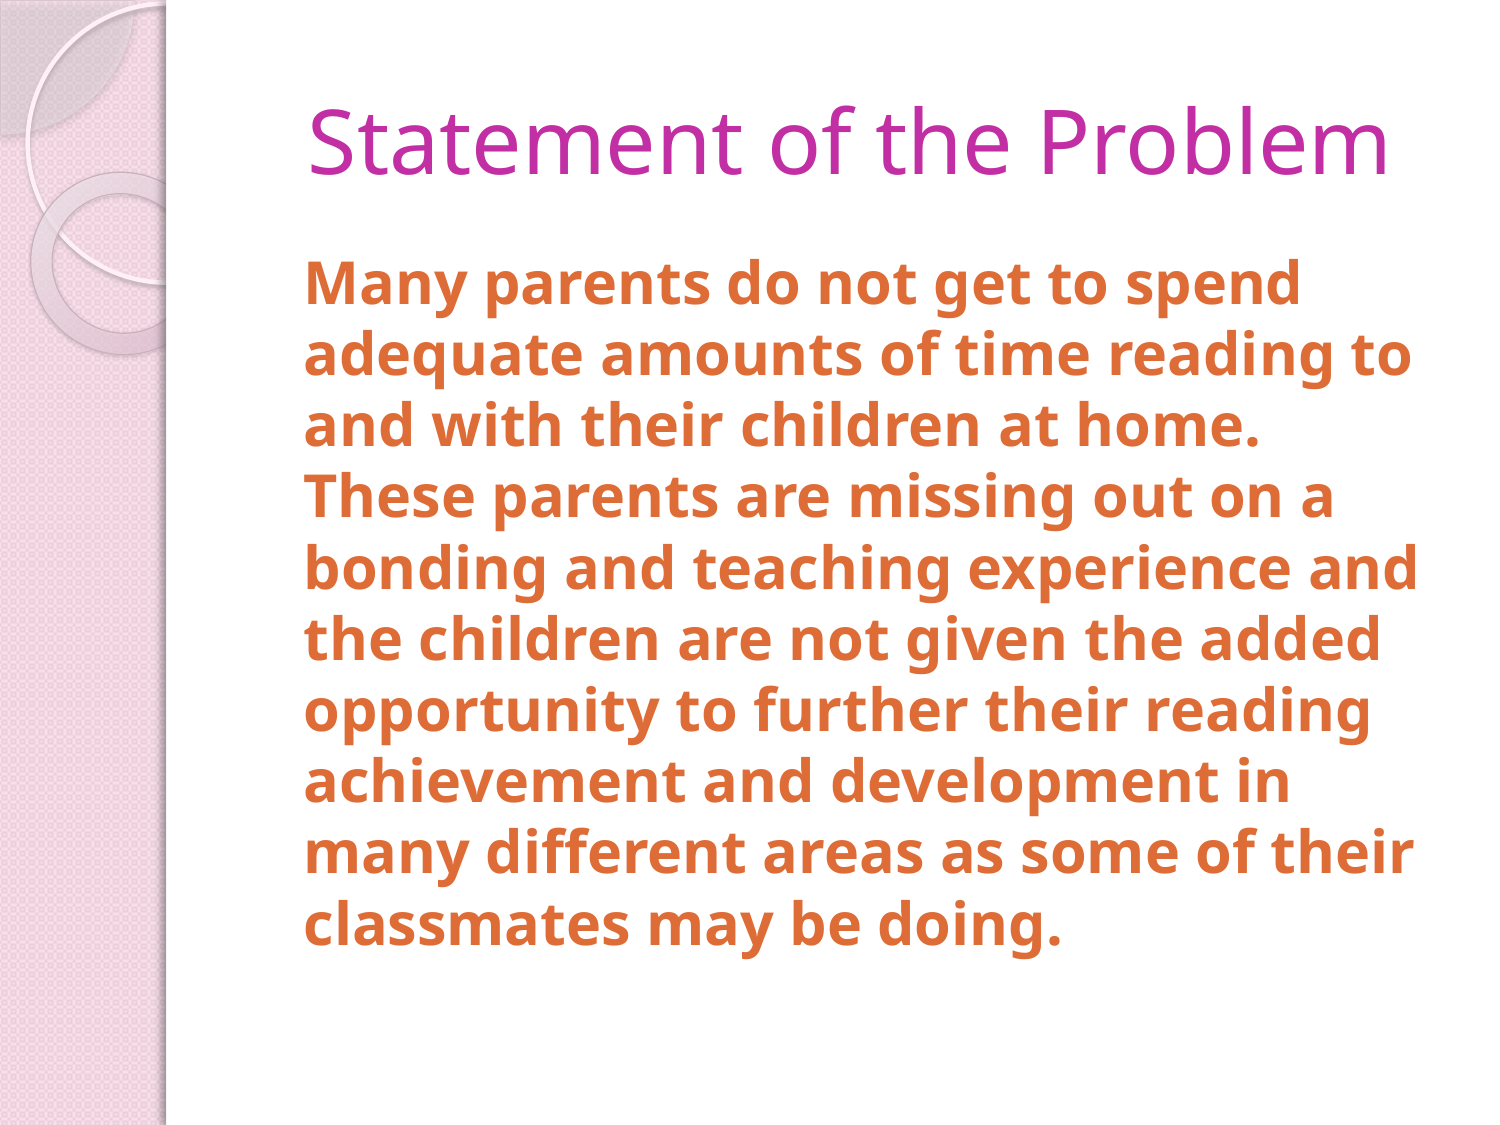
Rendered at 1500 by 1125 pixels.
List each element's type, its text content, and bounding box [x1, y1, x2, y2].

list Many parents do not get to spend adequate amounts of time reading to and with their children at home. These parents are missing out on a bonding and teaching experience and the children are not given the added opportunity to further their reading achievement and development in many different areas as some of their classmates may be doing. [235, 237, 1466, 1025]
title Statement of the Problem [235, 45, 1466, 233]
